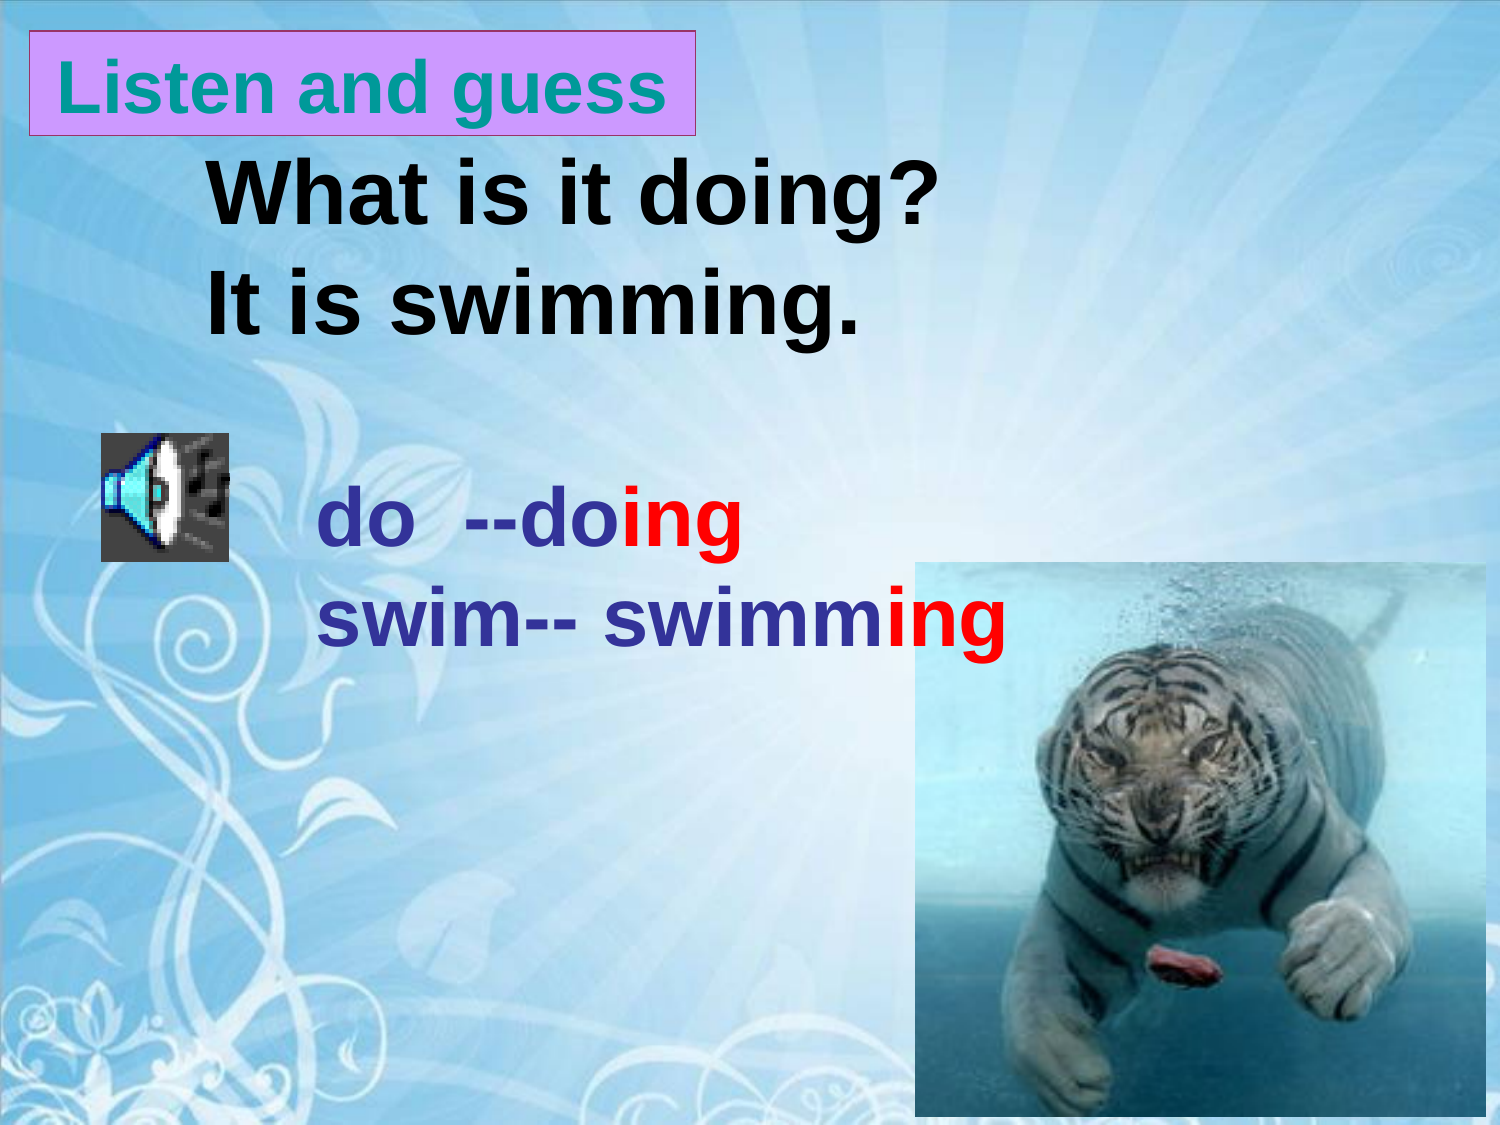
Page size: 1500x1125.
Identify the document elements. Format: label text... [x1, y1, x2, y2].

text_box do --doing swim-- swimming [301, 456, 1093, 671]
text_box Listen and guess [29, 30, 696, 136]
picture [0, 0, 1500, 1125]
text_box What is it doing? It is swimming. [190, 125, 1247, 361]
